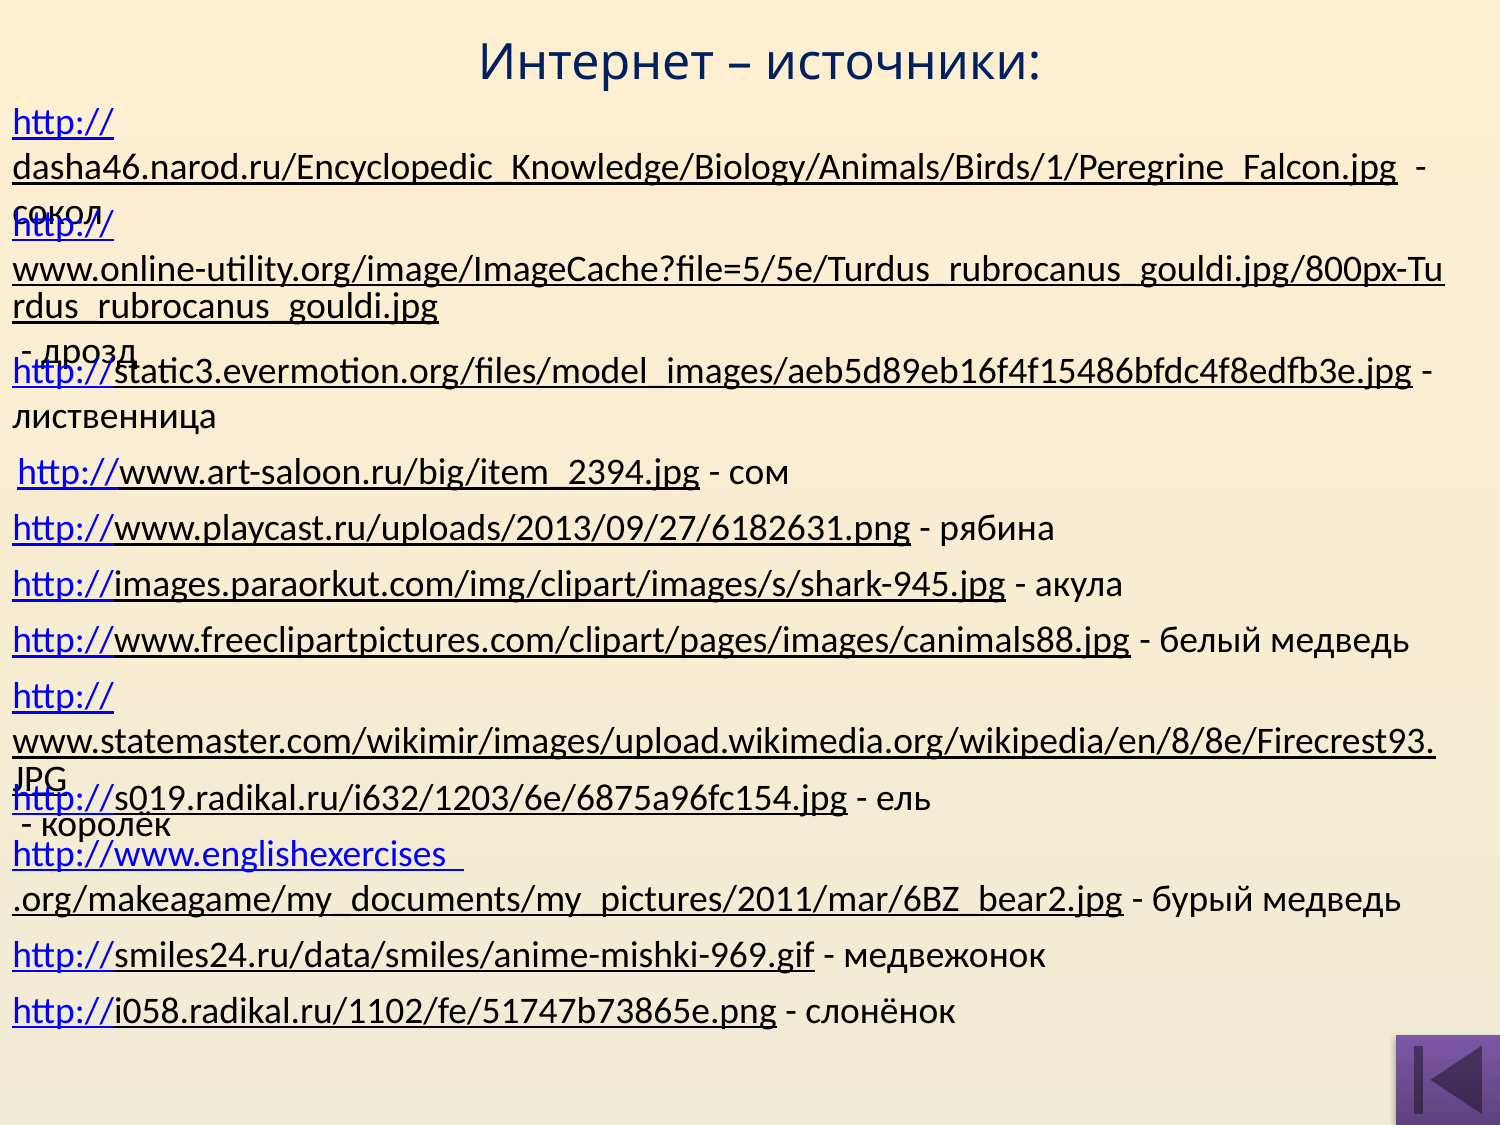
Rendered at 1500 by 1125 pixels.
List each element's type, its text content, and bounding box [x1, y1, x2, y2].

text_box [1396, 1034, 1500, 1125]
text_box http://dasha46.narod.ru/Encyclopedic_Knowledge/Biology/Animals/Birds/1/Peregrine_Falcon.jpg - сокол [0, 89, 1461, 191]
text_box http://www.englishexercises .org/makeagame/my_documents/my_pictures/2011/mar/6BZ_bear2.jpg - бурый медведь [0, 821, 1461, 926]
text_box http://images.paraorkut.com/img/clipart/images/s/shark-945.jpg - акула [0, 551, 1191, 612]
text_box http://www.playcast.ru/uploads/2013/09/27/6182631.png - рябина [0, 495, 1439, 556]
text_box http://www.freeclipartpictures.com/clipart/pages/images/canimals88.jpg - белый медведь [0, 607, 1471, 668]
text_box http://www.online-utility.org/image/ImageCache?file=5/5e/Turdus_rubrocanus_gouldi.jpg/800px-Turdus_rubrocanus_gouldi.jpg - дрозд [0, 191, 1461, 338]
text_box http://smiles24.ru/data/smiles/anime-mishki-969.gif - медвежонок [0, 922, 1447, 978]
text_box http://i058.radikal.ru/1102/fe/51747b73865e.png - слонёнок [0, 978, 1449, 1039]
text_box http://s019.radikal.ru/i632/1203/6e/6875a96fc154.jpg - ель [0, 765, 1459, 825]
text_box Интернет – источники: [463, 22, 1057, 97]
text_box http://www.art-saloon.ru/big/item_2394.jpg - сом [2, 439, 805, 495]
text_box http://static3.evermotion.org/files/model_images/aeb5d89eb16f4f15486bfdc4f8edfb3e.jpg - лиственница [0, 338, 1461, 443]
text_box http://www.statemaster.com/wikimir/images/upload.wikimedia.org/wikipedia/en/8/8e/Firecrest93.JPG - королёк [0, 663, 1456, 765]
